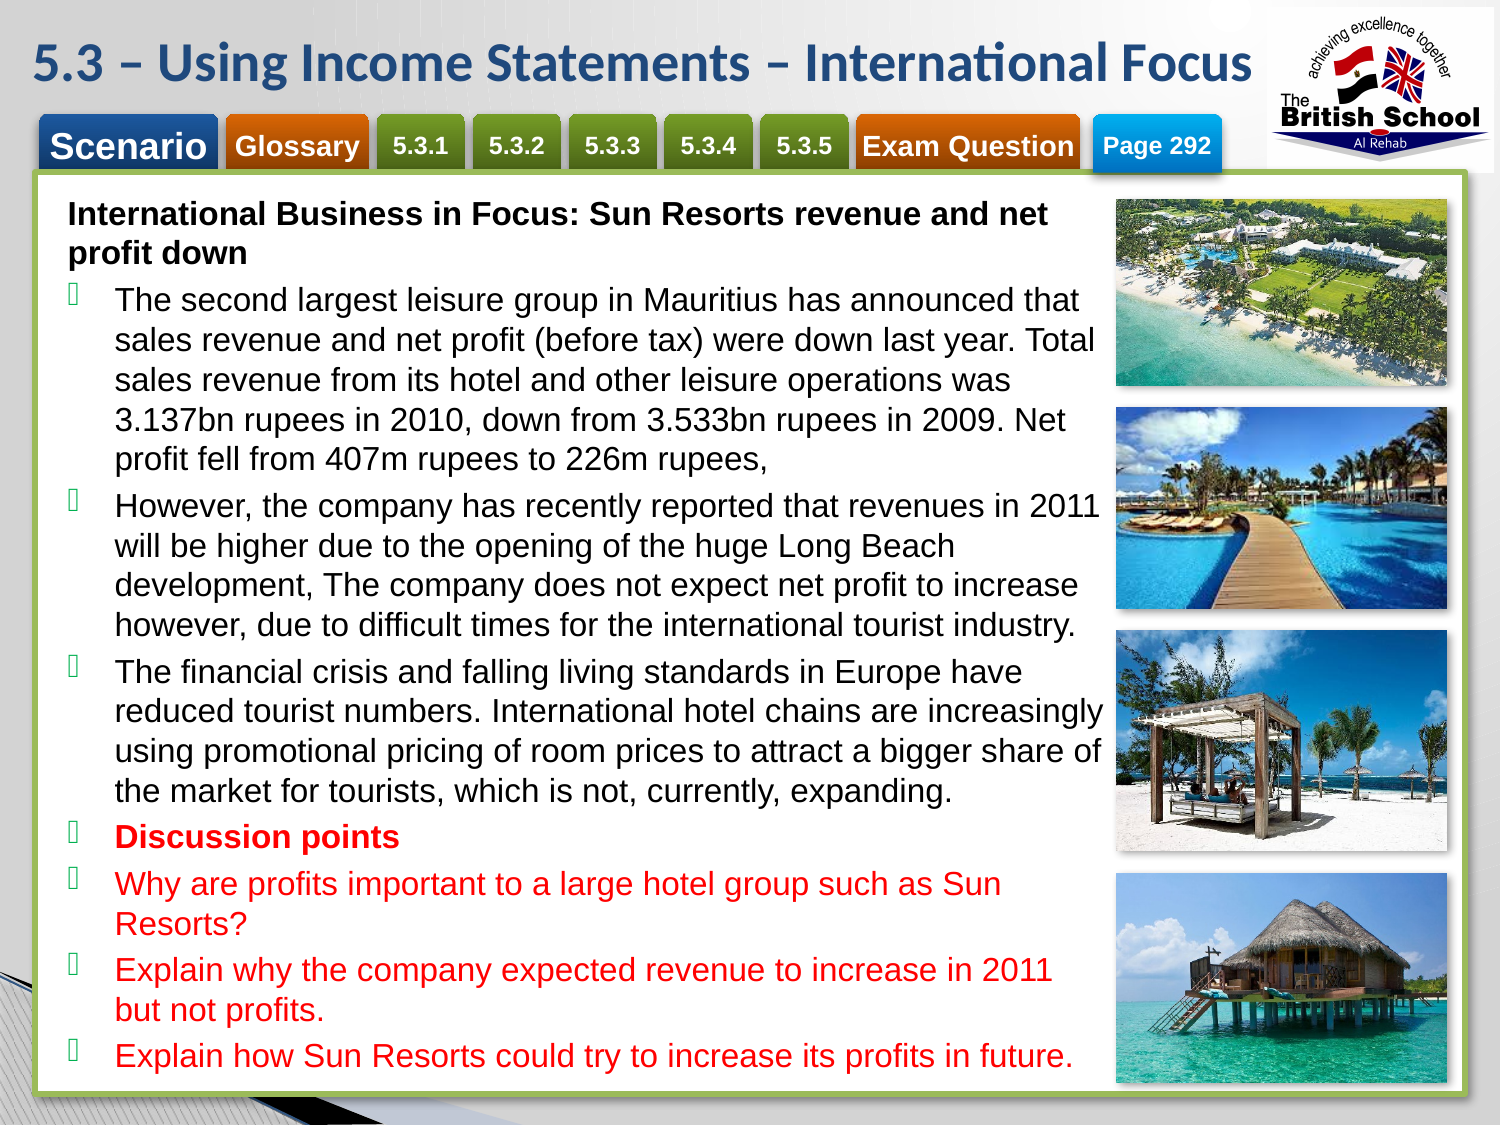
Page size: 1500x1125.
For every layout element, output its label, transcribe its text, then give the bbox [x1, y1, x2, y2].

picture [1115, 873, 1448, 1083]
picture [1115, 630, 1448, 852]
picture [1267, 7, 1495, 173]
picture [1115, 199, 1448, 386]
picture [1115, 407, 1448, 609]
picture [281, 1114, 303, 1125]
text_box Page 292 [1092, 114, 1223, 173]
title 5.3 – Using Income Statements – International Focus [17, 7, 1282, 110]
text_box International Business in Focus: Sun Resorts revenue and net profit down The second largest leisure group in Mauritius has announced that sales revenue and net profit (before tax) were down last year. Total sales revenue from its hotel and other leisure operations was 3.137bn rupees in 2010, down from 3.533bn rupees in 2009. Net profit fell from 407m rupees to 226m rupees, However, the company has recently reported that revenues in 2011 will be higher due to the opening of the huge Long Beach development, The company does not expect net profit to increase however, due to difficult times for the international tourist industry. The financial crisis and falling living standards in Europe have reduced tourist numbers. International hotel chains are increasingly using promotional pricing of room prices to attract a bigger share of the market for tourists, which is not, currently, expanding. Discussion points Why are profits important to a large hotel group such as Sun Resorts? Explain why the company expected revenue to increase in 2011 but not profits. Explain how Sun Resorts could try to increase its profits in future. [53, 184, 1152, 1082]
